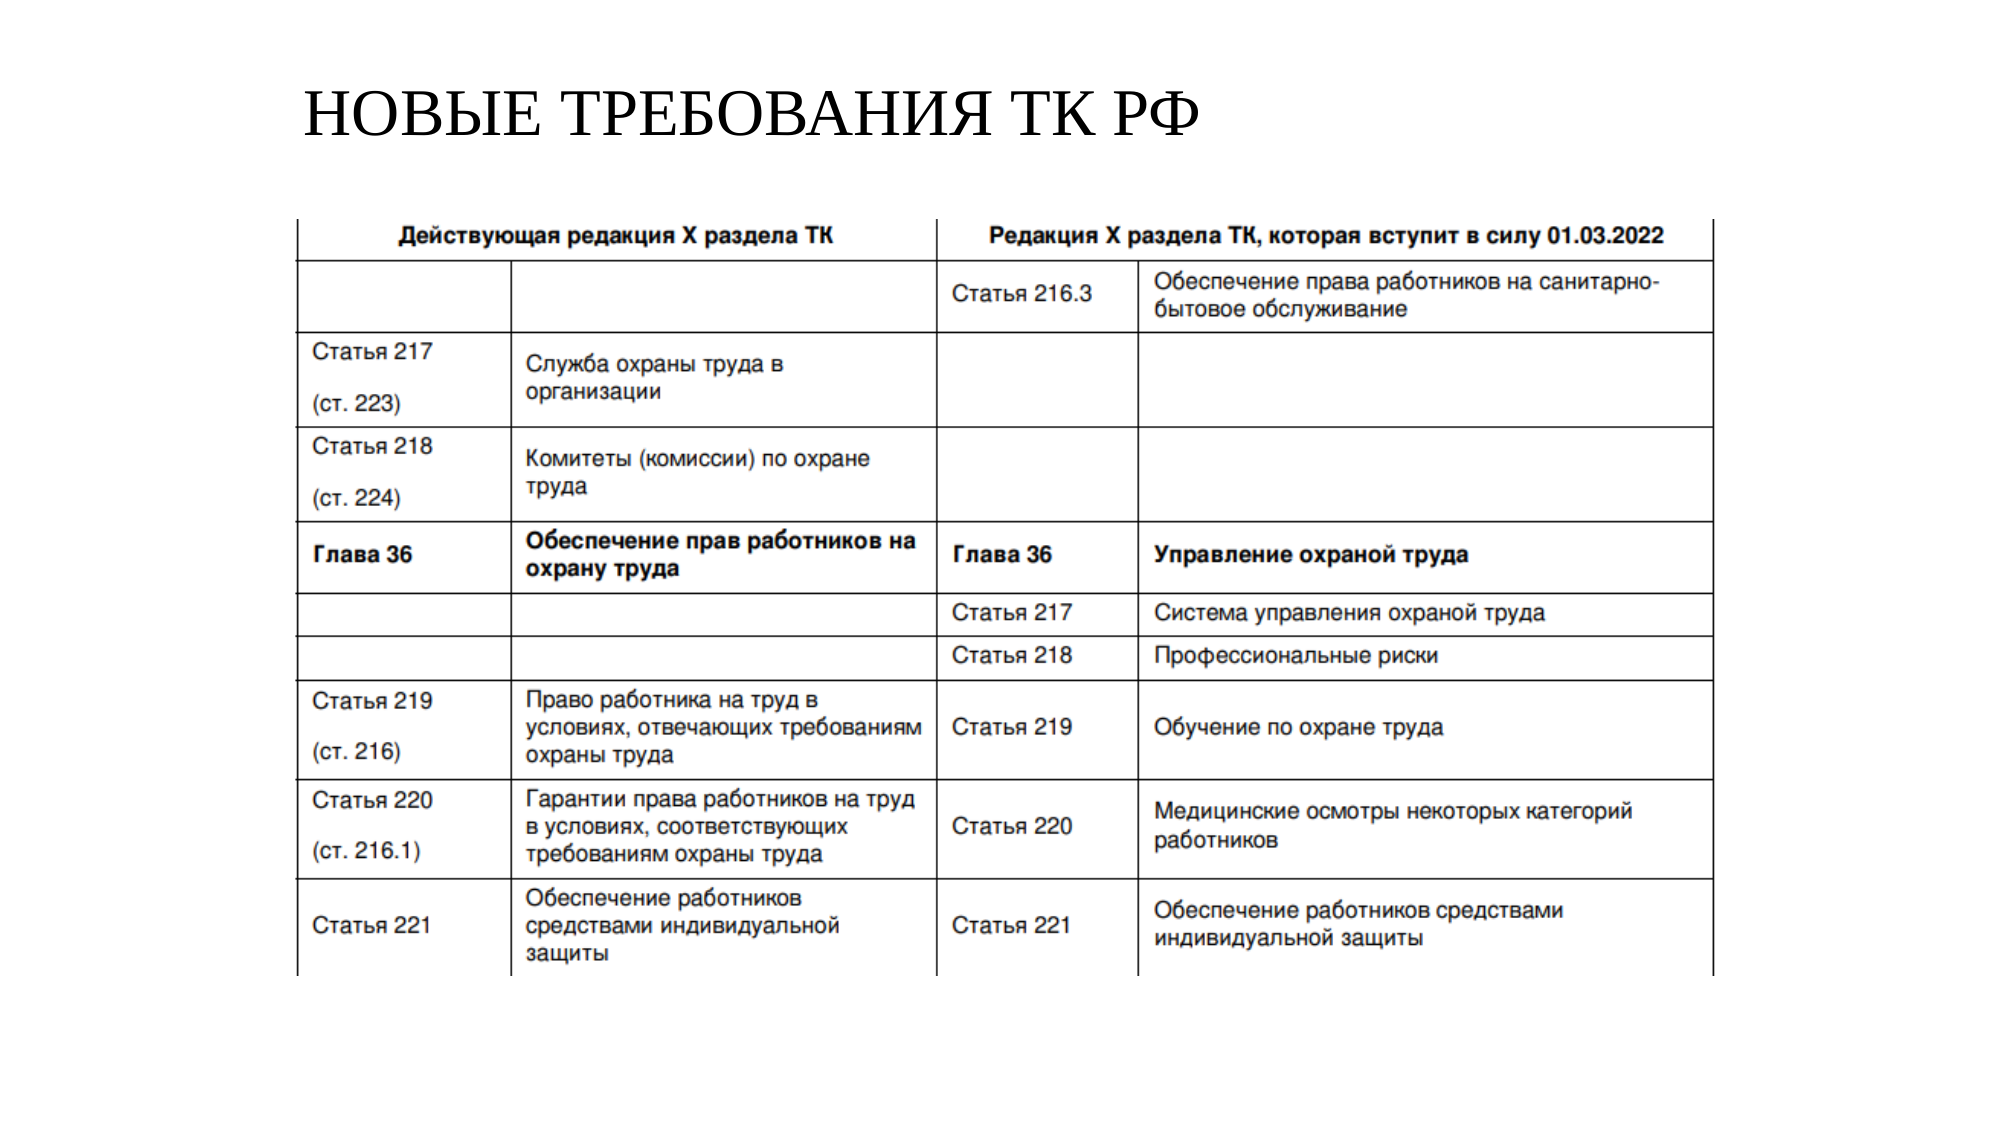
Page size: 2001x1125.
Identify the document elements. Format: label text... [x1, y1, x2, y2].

title новые требования ТК РФ [288, 66, 1683, 161]
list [288, 219, 1719, 976]
